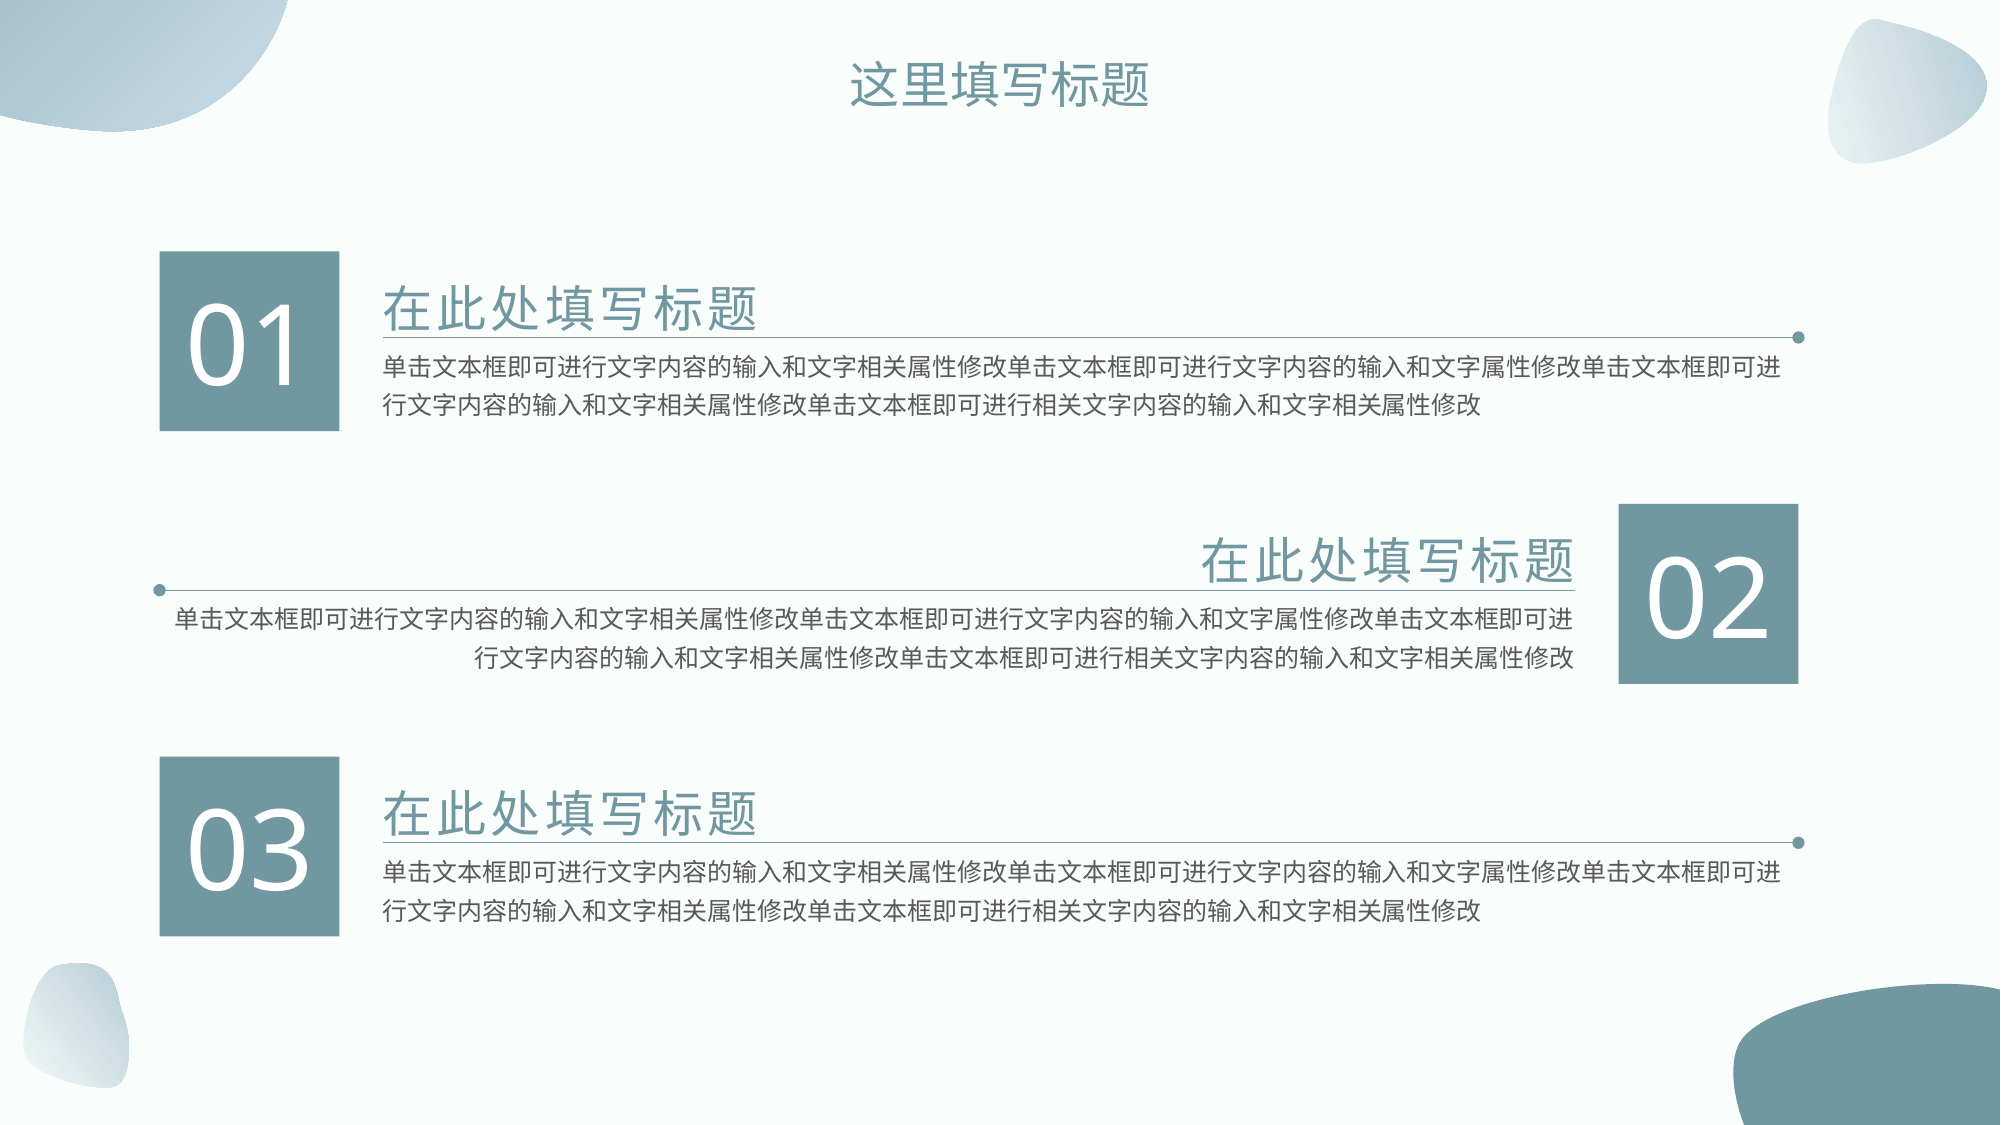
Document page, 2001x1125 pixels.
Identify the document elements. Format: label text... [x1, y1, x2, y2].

text_box 02 [1618, 518, 1798, 668]
text_box [1732, 982, 2000, 1125]
text_box 在此处填写标题 [1128, 510, 1590, 597]
text_box [0, 0, 2000, 1125]
text_box 这里填写标题 [710, 46, 1290, 121]
text_box 03 [159, 770, 339, 921]
text_box [1617, 503, 1799, 685]
text_box 01 [159, 265, 339, 416]
text_box [158, 756, 340, 938]
text_box 单击文本框即可进行文字内容的输入和文字相关属性修改单击文本框即可进行文字内容的输入和文字属性修改单击文本框即可进行文字内容的输入和文字相关属性修改单击文本框即可进行相关文字内容的输入和文字相关属性修改 [367, 840, 1799, 933]
text_box 单击文本框即可进行文字内容的输入和文字相关属性修改单击文本框即可进行文字内容的输入和文字属性修改单击文本框即可进行文字内容的输入和文字相关属性修改单击文本框即可进行相关文字内容的输入和文字相关属性修改 [159, 591, 1590, 681]
text_box 单击文本框即可进行文字内容的输入和文字相关属性修改单击文本框即可进行文字内容的输入和文字属性修改单击文本框即可进行文字内容的输入和文字相关属性修改单击文本框即可进行相关文字内容的输入和文字相关属性修改 [367, 334, 1799, 428]
text_box [22, 962, 130, 1089]
text_box 在此处填写标题 [368, 762, 830, 850]
text_box [1827, 18, 1988, 165]
text_box [0, 0, 289, 133]
text_box 在此处填写标题 [368, 257, 830, 345]
text_box [158, 250, 340, 432]
